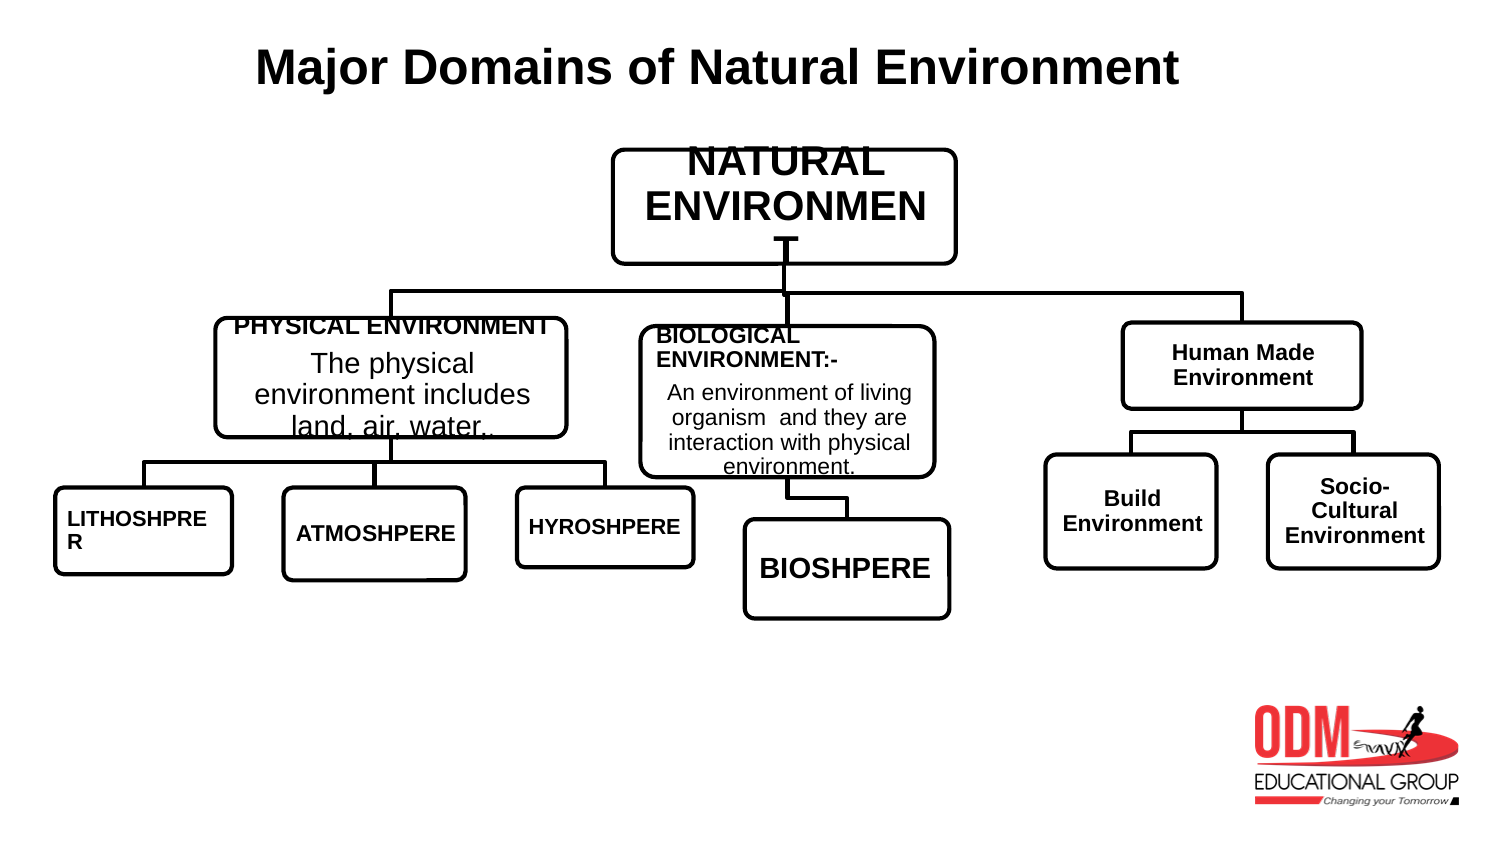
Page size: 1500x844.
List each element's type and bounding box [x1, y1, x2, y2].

text_box [54, 11, 1440, 770]
picture [1255, 704, 1459, 807]
